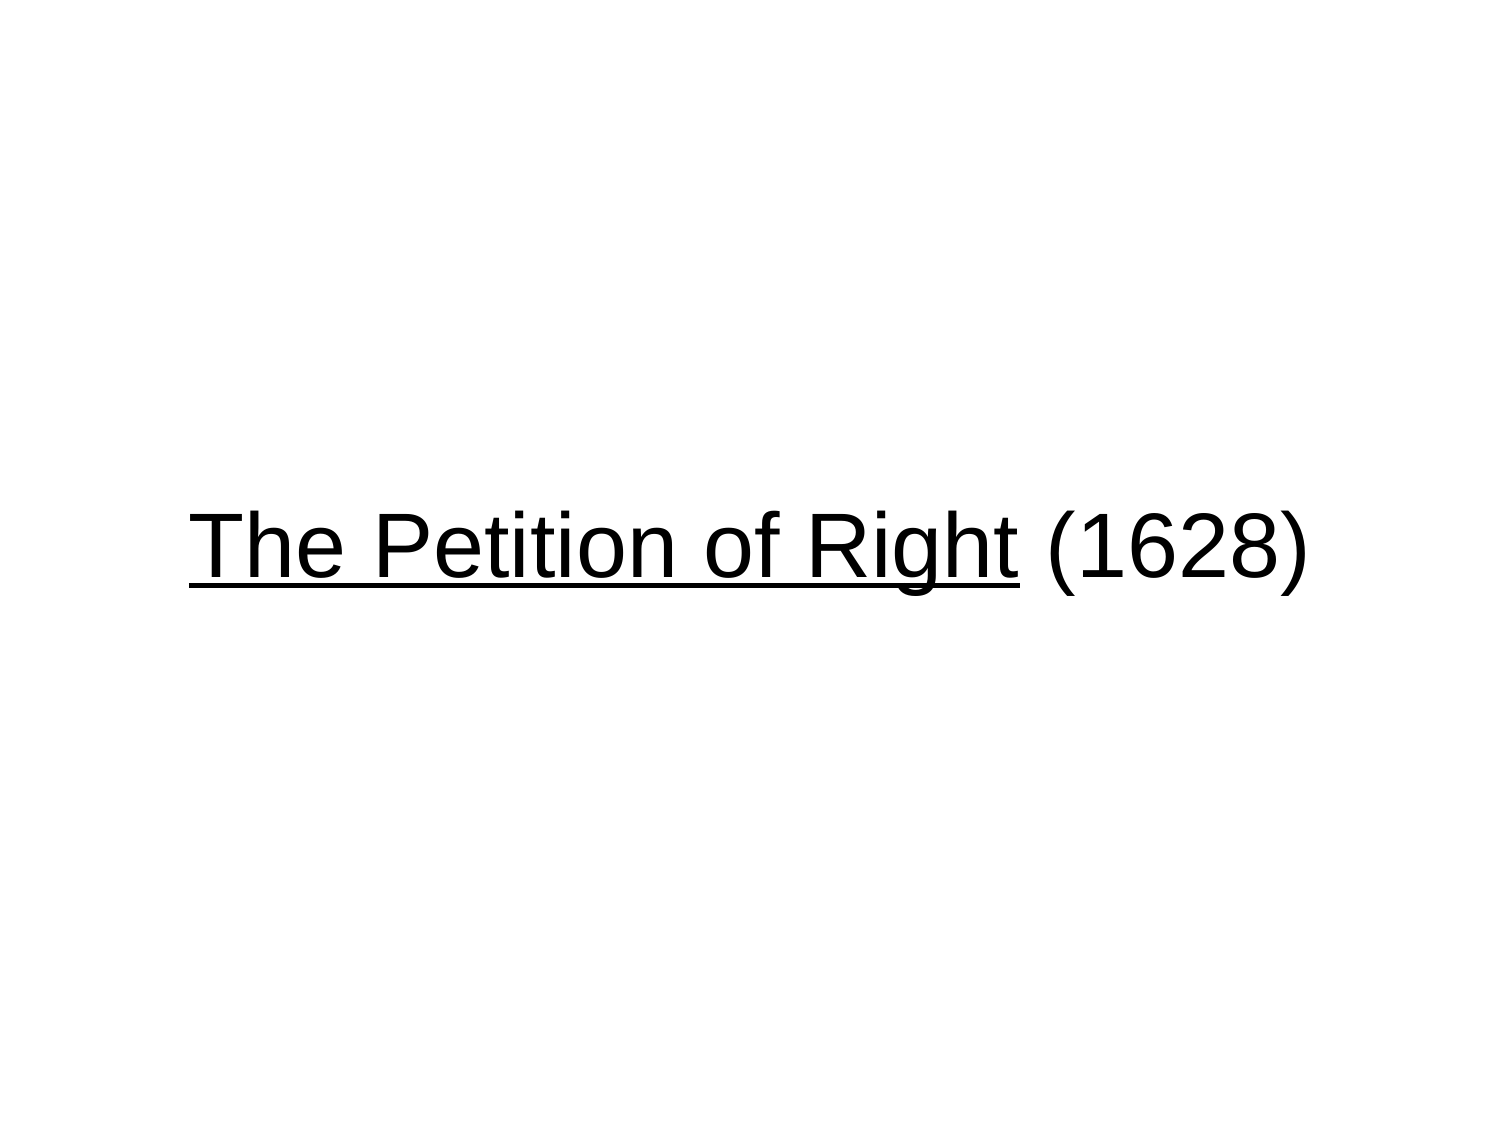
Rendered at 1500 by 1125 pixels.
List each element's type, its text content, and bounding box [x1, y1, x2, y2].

title The Petition of Right (1628) [74, 44, 1426, 1038]
